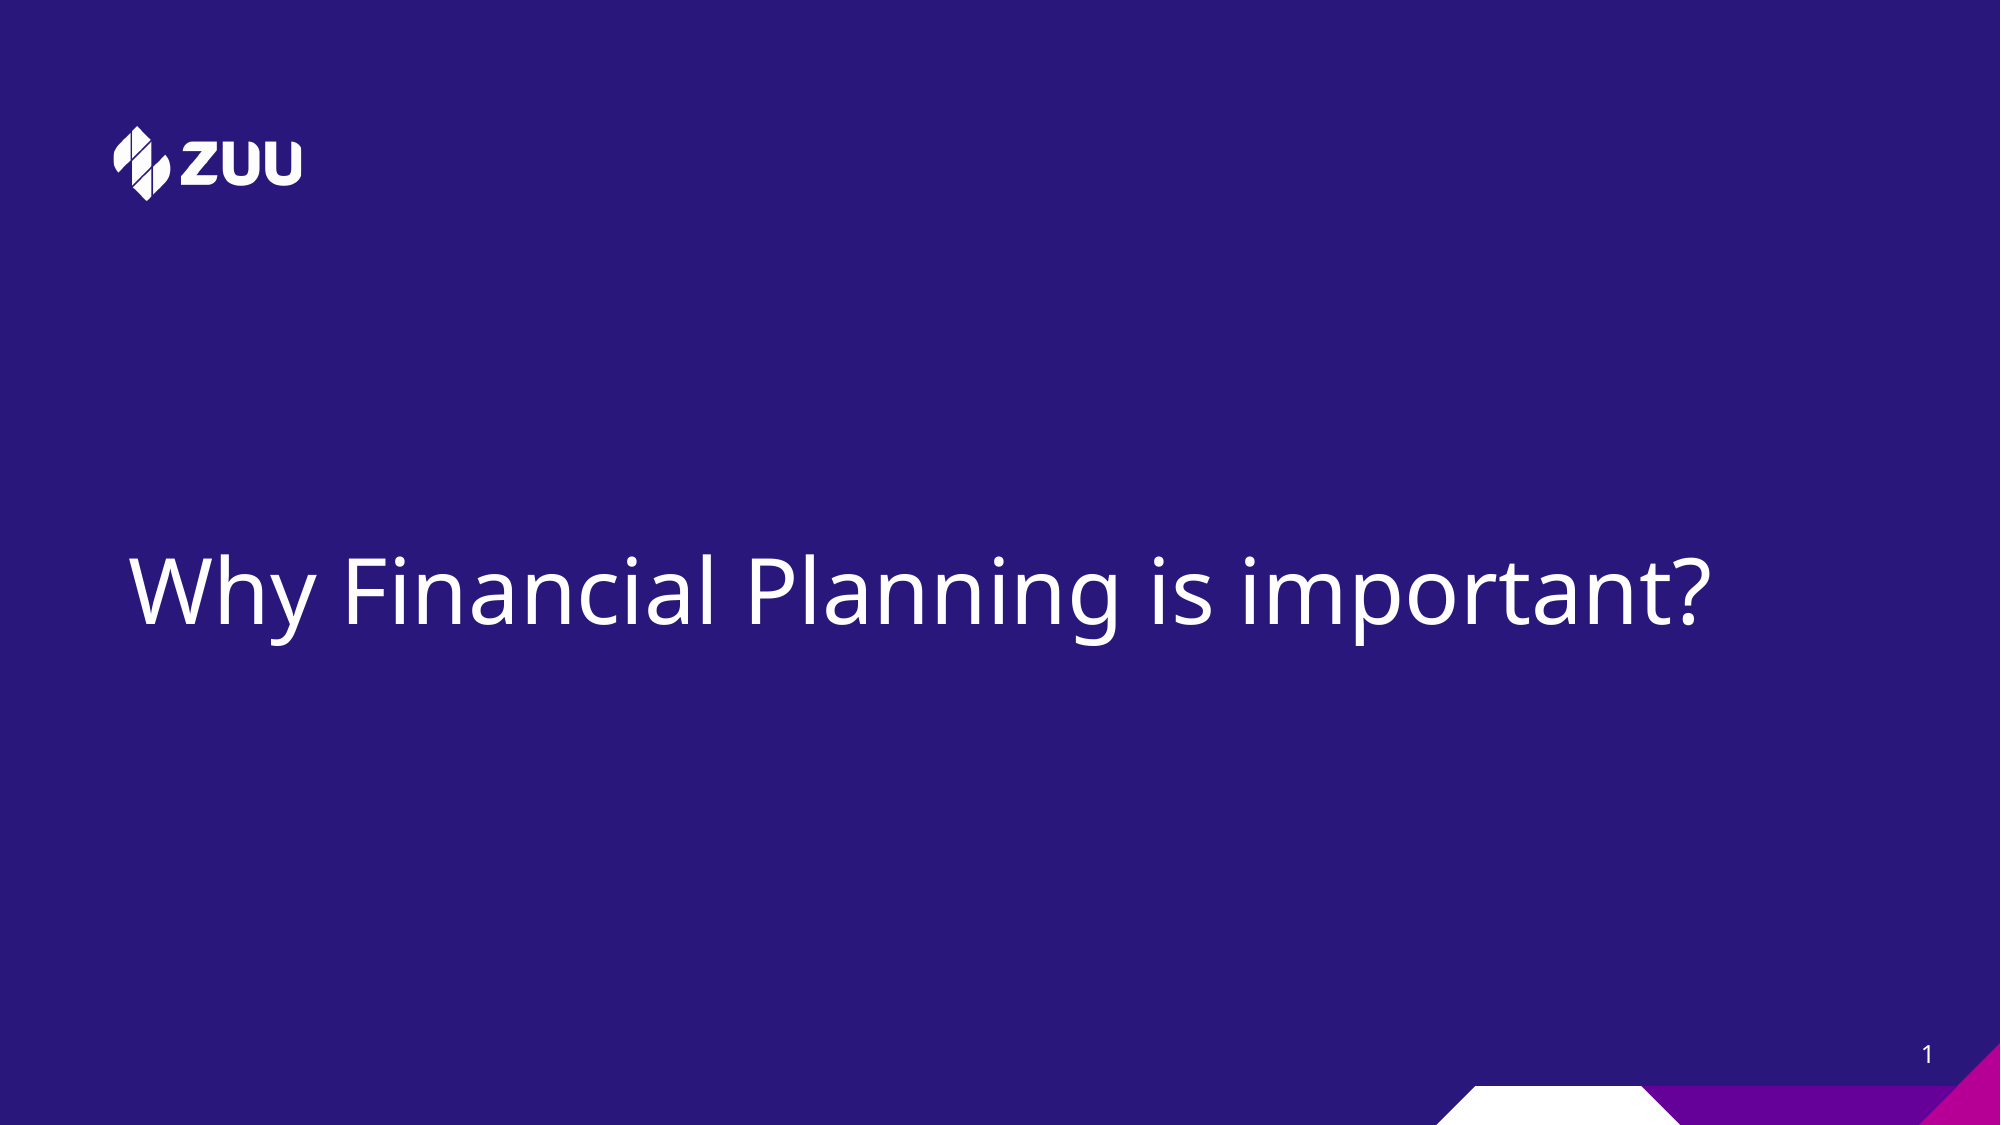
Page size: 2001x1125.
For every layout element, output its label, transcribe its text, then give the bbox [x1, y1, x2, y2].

slide_number 1 [1500, 1039, 1950, 1073]
subtitle Why Financial Planning is important? [113, 537, 2000, 969]
